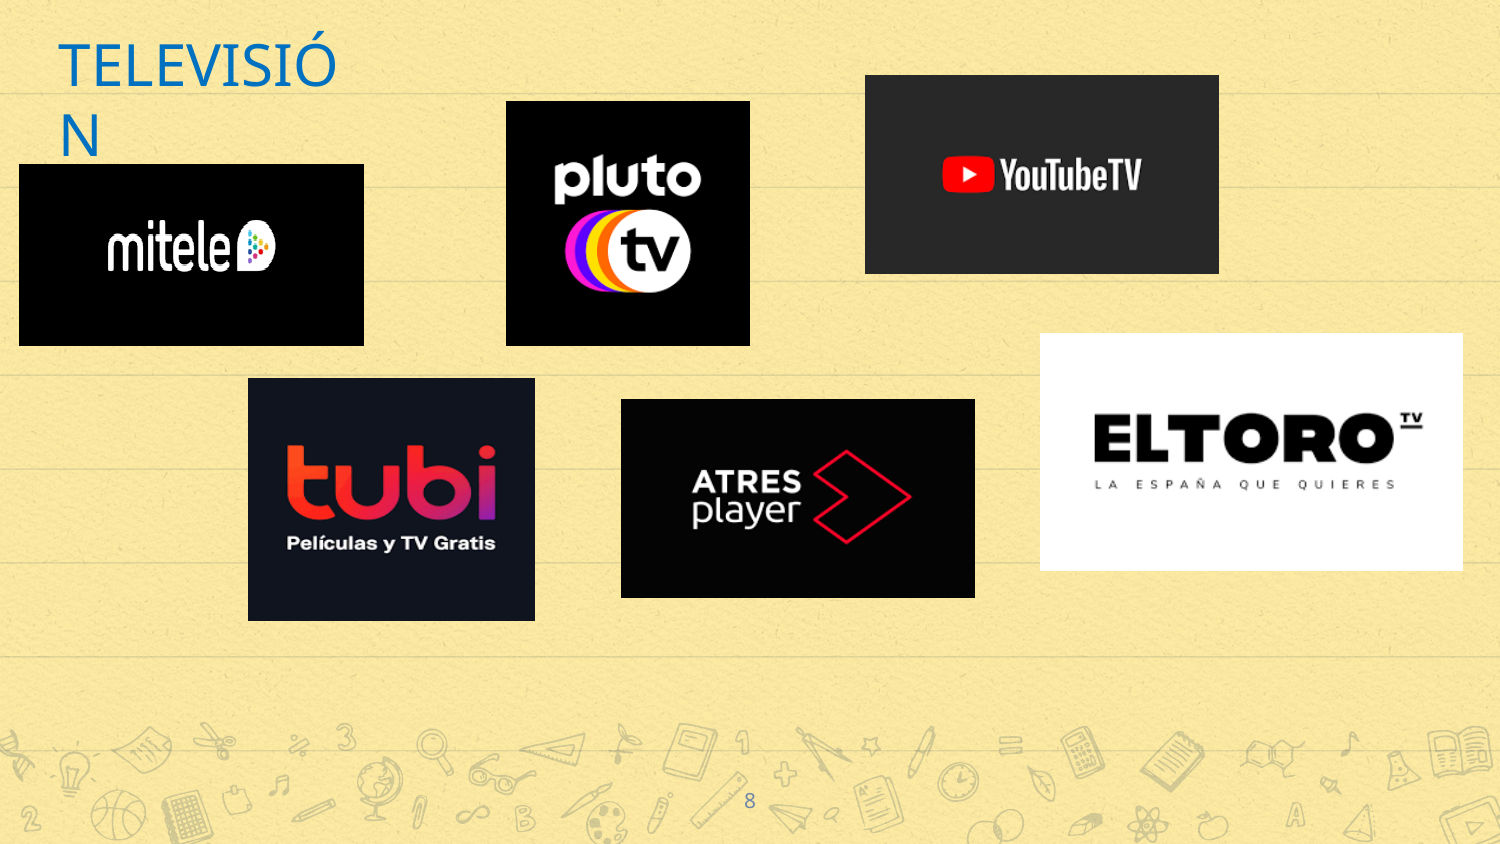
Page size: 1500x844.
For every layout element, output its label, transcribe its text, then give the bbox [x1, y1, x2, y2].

slide_number 8 [705, 779, 795, 825]
picture [0, 0, 1500, 844]
text_box TELEVISIÓN [44, 21, 364, 163]
